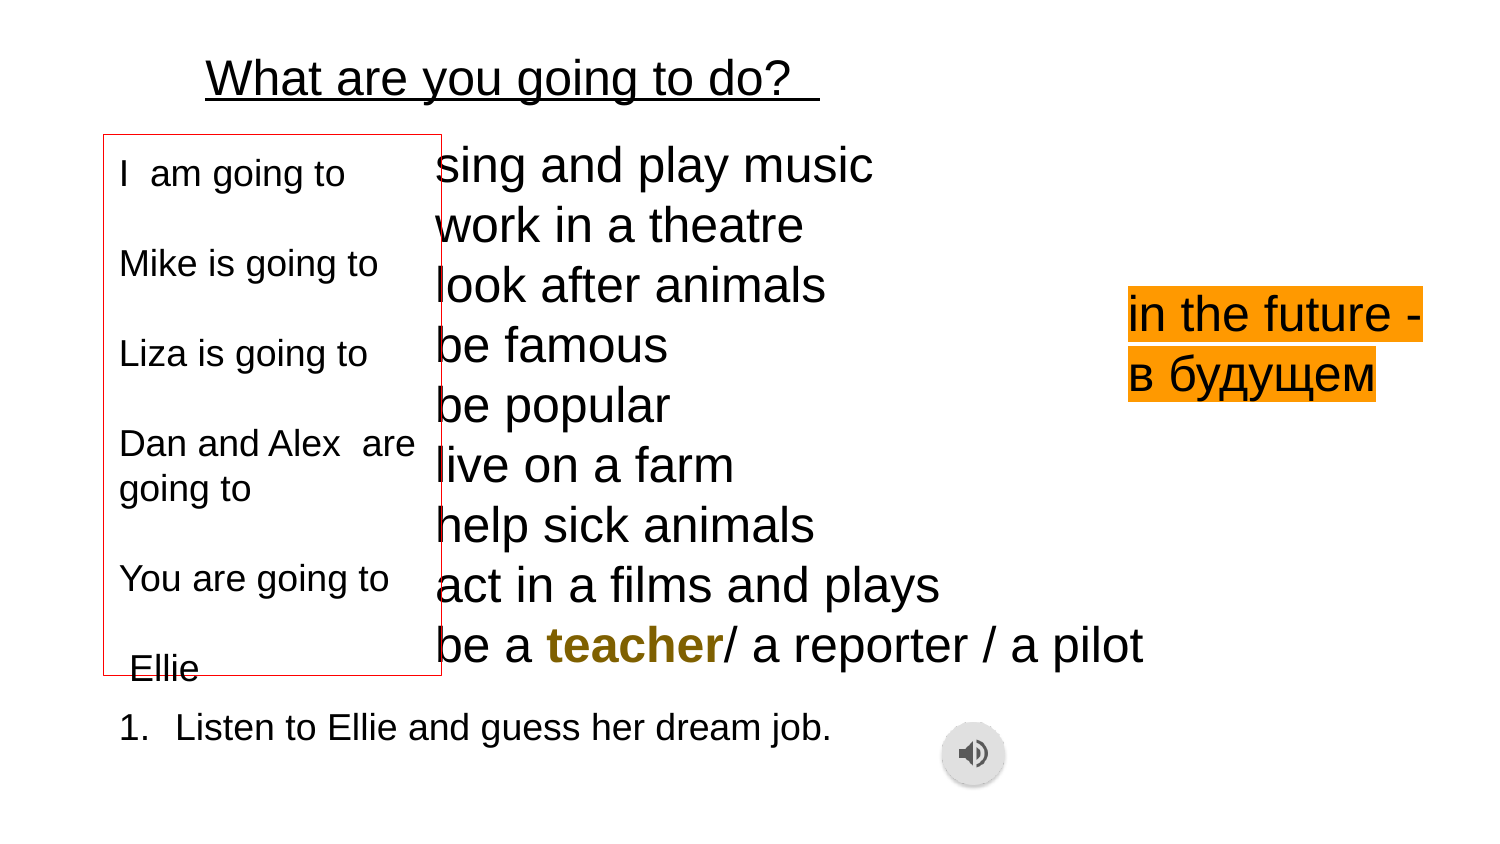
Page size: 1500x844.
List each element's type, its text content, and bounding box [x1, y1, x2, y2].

text_box in the future - в будущем [1113, 266, 1465, 412]
text_box Listen to Ellie and guess her dream job. [85, 687, 1114, 819]
text_box What are you going to do? [190, 30, 1176, 123]
picture [935, 715, 1011, 791]
text_box sing and play music work in a theatre look after animals be famous be popular live on a farm help sick animals act in a films and plays be a teacher/ a reporter / a pilot [420, 117, 1190, 693]
text_box I am going to Mike is going to Liza is going to Dan and Alex are going to You are going to Ellie [103, 134, 442, 676]
